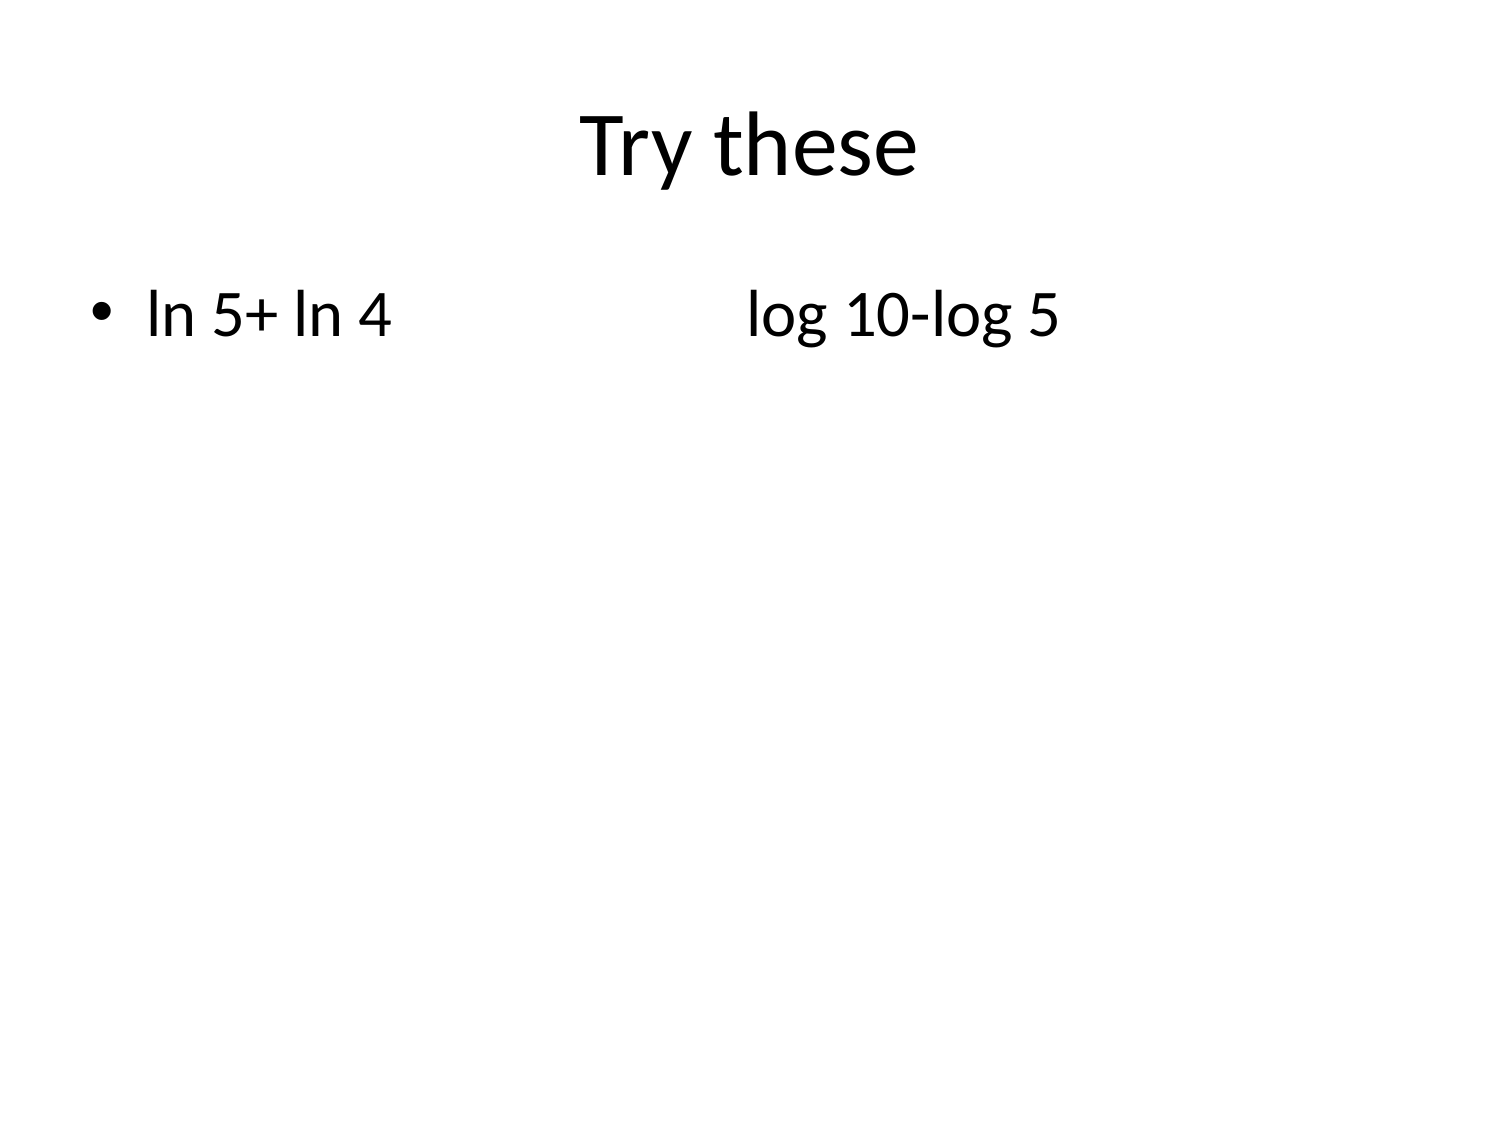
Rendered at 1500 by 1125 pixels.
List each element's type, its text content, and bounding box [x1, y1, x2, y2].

title Try these [75, 45, 1425, 233]
list ln 5+ ln 4 log 10-log 5 [75, 262, 1425, 1005]
